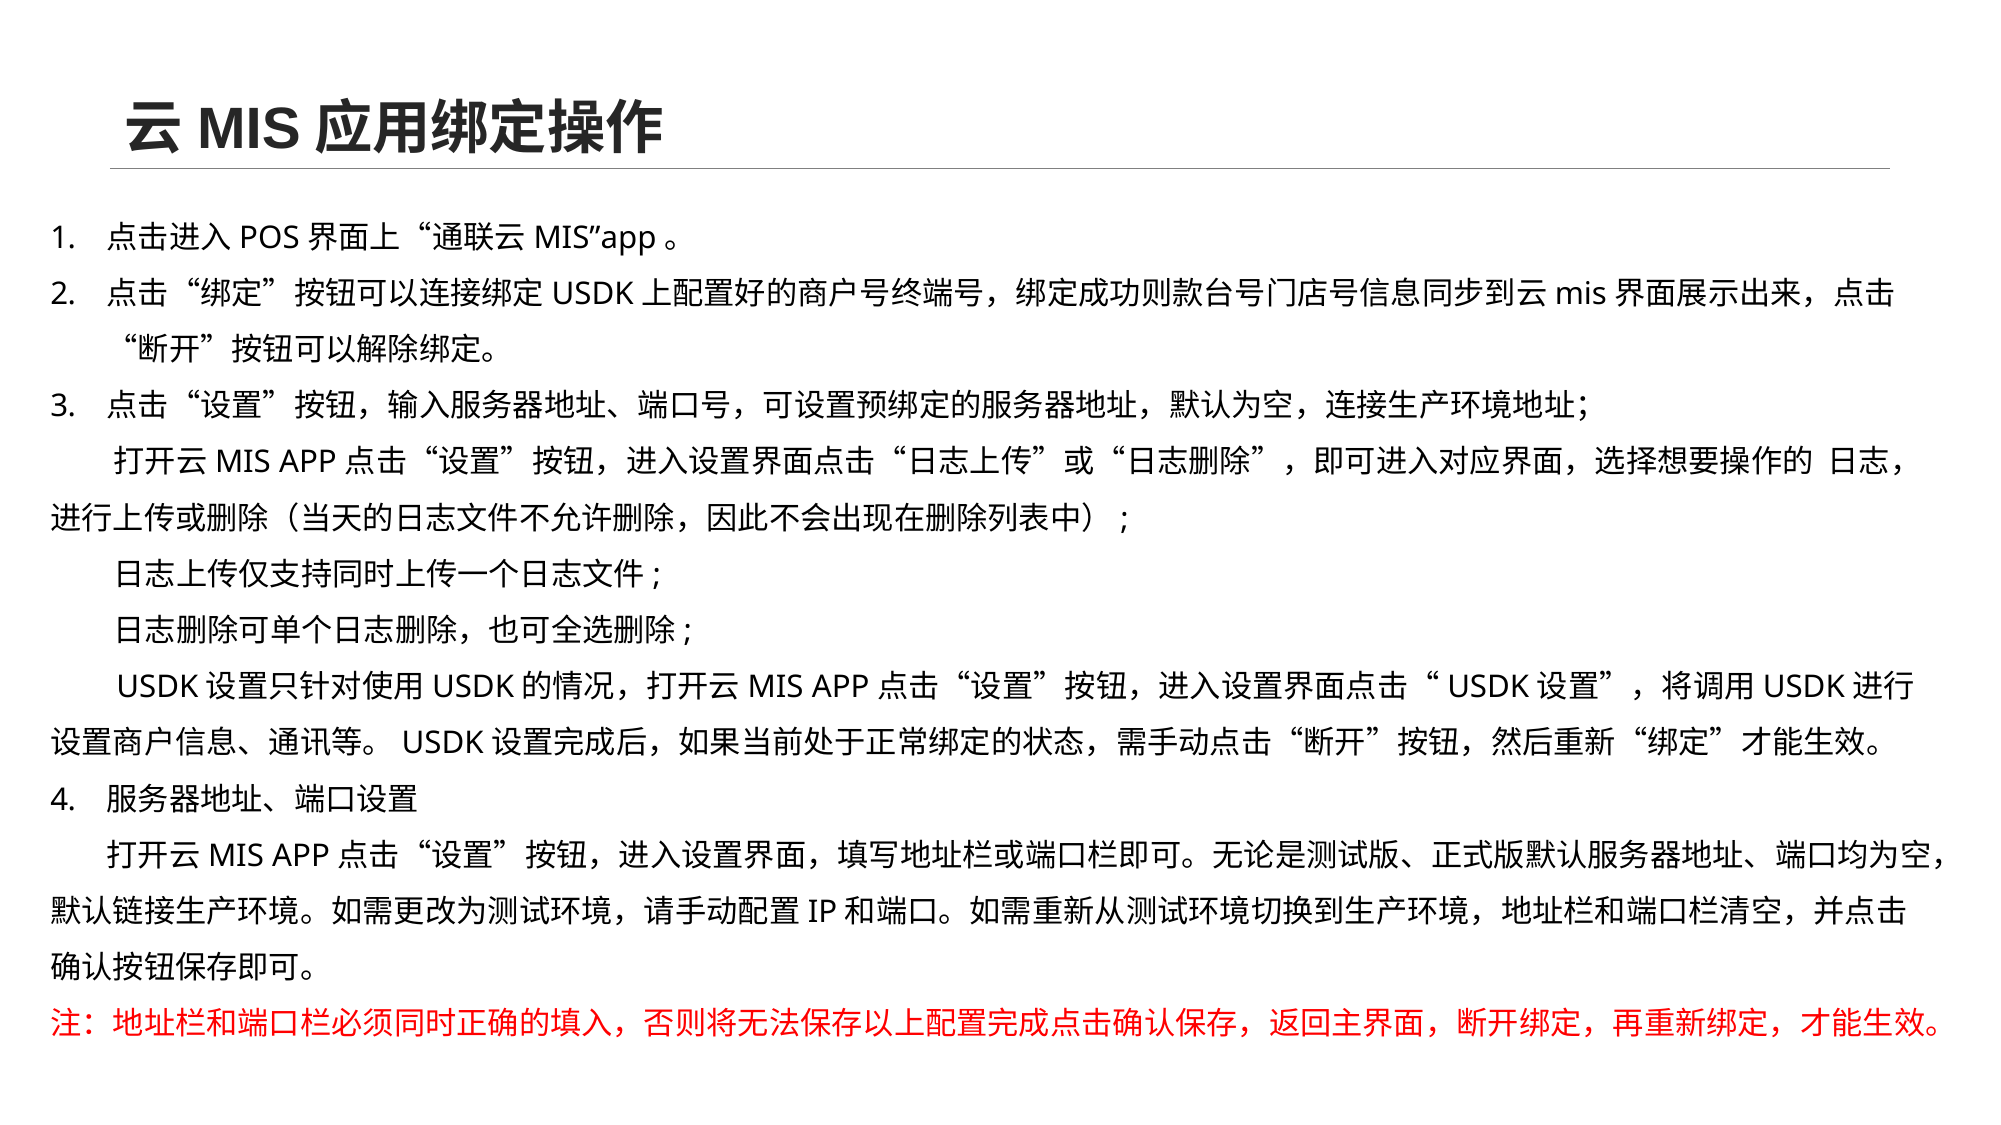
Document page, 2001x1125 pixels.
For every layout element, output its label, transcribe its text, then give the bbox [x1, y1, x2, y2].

text_box 点击进入POS界面上“通联云MIS”app。 点击“绑定”按钮可以连接绑定USDK上配置好的商户号终端号，绑定成功则款台号门店号信息同步到云mis界面展示出来，点击“断开”按钮可以解除绑定。 点击“设置”按钮，输入服务器地址、端口号，可设置预绑定的服务器地址，默认为空，连接生产环境地址； 打开云MIS APP点击“设置”按钮，进入设置界面点击“日志上传”或“日志删除”，即可进入对应界面，选择想要操作的 日志，进行上传或删除（当天的日志文件不允许删除，因此不会出现在删除列表中）; 日志上传仅支持同时上传一个日志文件; 日志删除可单个日志删除，也可全选删除; USDK设置只针对使用USDK的情况，打开云MIS APP点击“设置”按钮，进入设置界面点击“USDK设置”，将调用USDK进行设置商户信息、通讯等。USDK设置完成后，如果当前处于正常绑定的状态，需手动点击“断开”按钮，然后重新“绑定”才能生效。 服务器地址、端口设置 打开云MIS APP点击“设置”按钮，进入设置界面，填写地址栏或端口栏即可。无论是测试版、正式版默认服务器地址、端口均为空，默认链接生产环境。如需更改为测试环境，请手动配置IP和端口。如需重新从测试环境切换到生产环境，地址栏和端口栏清空，并点击确认按钮保存即可。 注：地址栏和端口栏必须同时正确的填入，否则将无法保存以上配置完成点击确认保存，返回主界面，断开绑定，再重新绑定，才能生效。 [35, 190, 1952, 1049]
text_box 云MIS应用绑定操作 [109, 0, 1890, 169]
